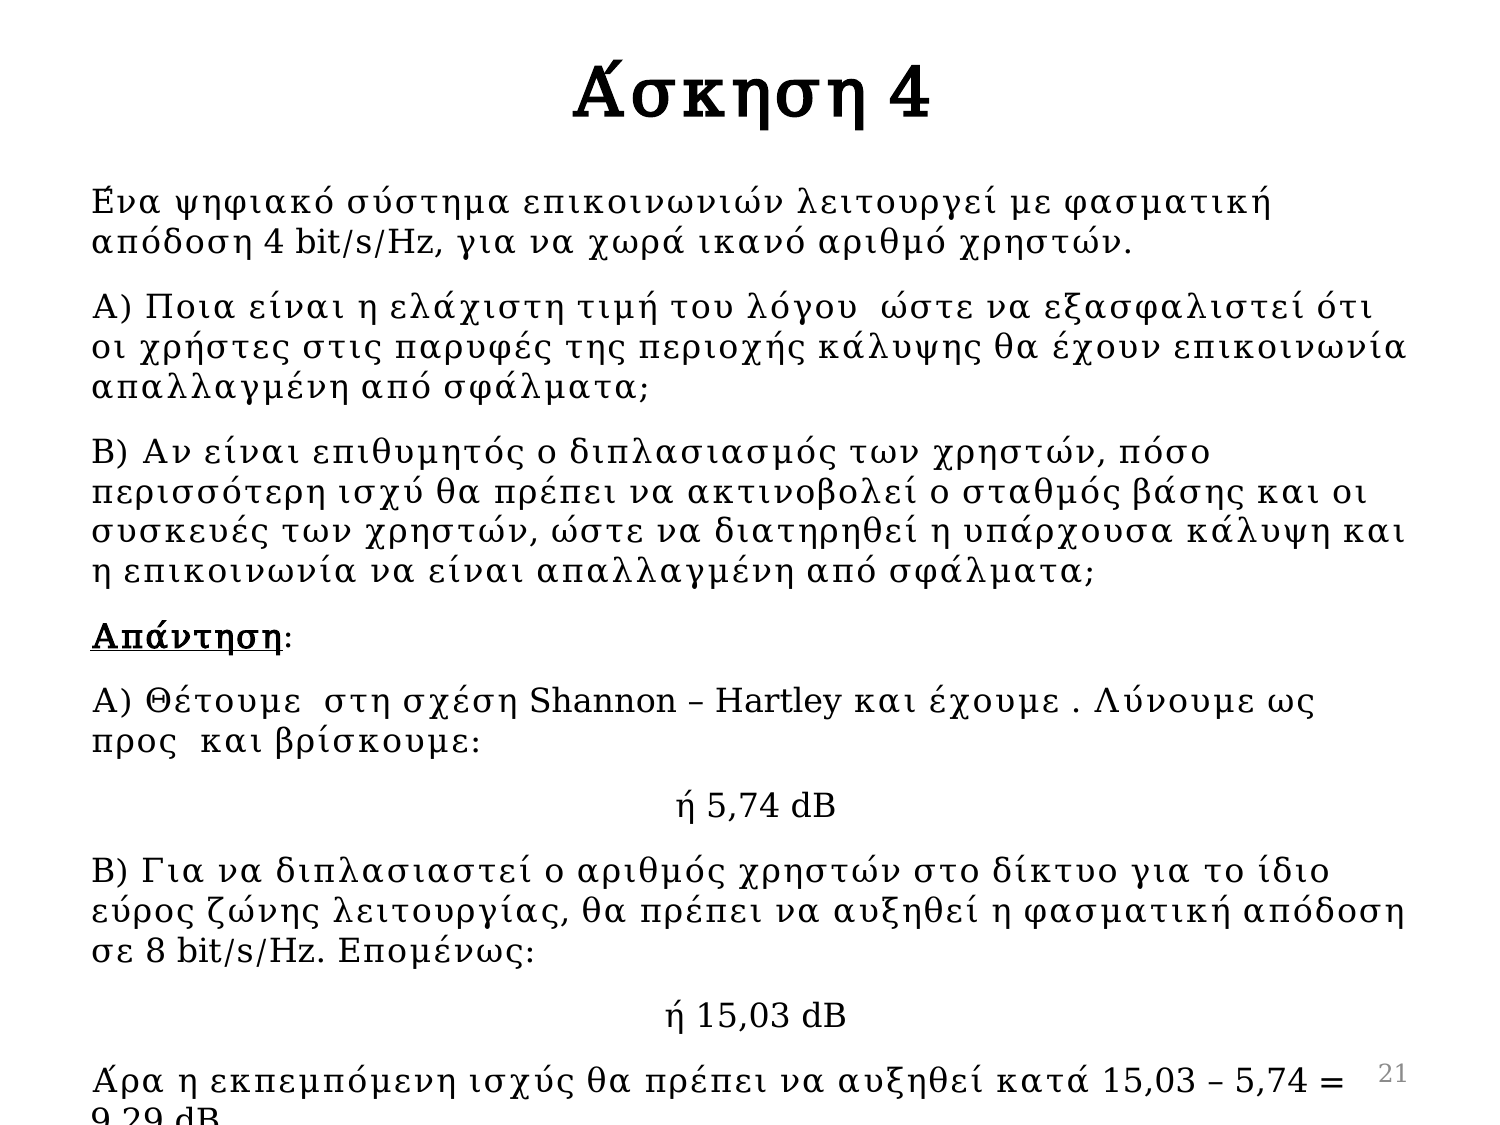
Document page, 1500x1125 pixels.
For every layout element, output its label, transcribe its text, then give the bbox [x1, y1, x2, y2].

title Άσκηση 4 [75, 19, 1425, 159]
slide_number 21 [1222, 1042, 1425, 1103]
